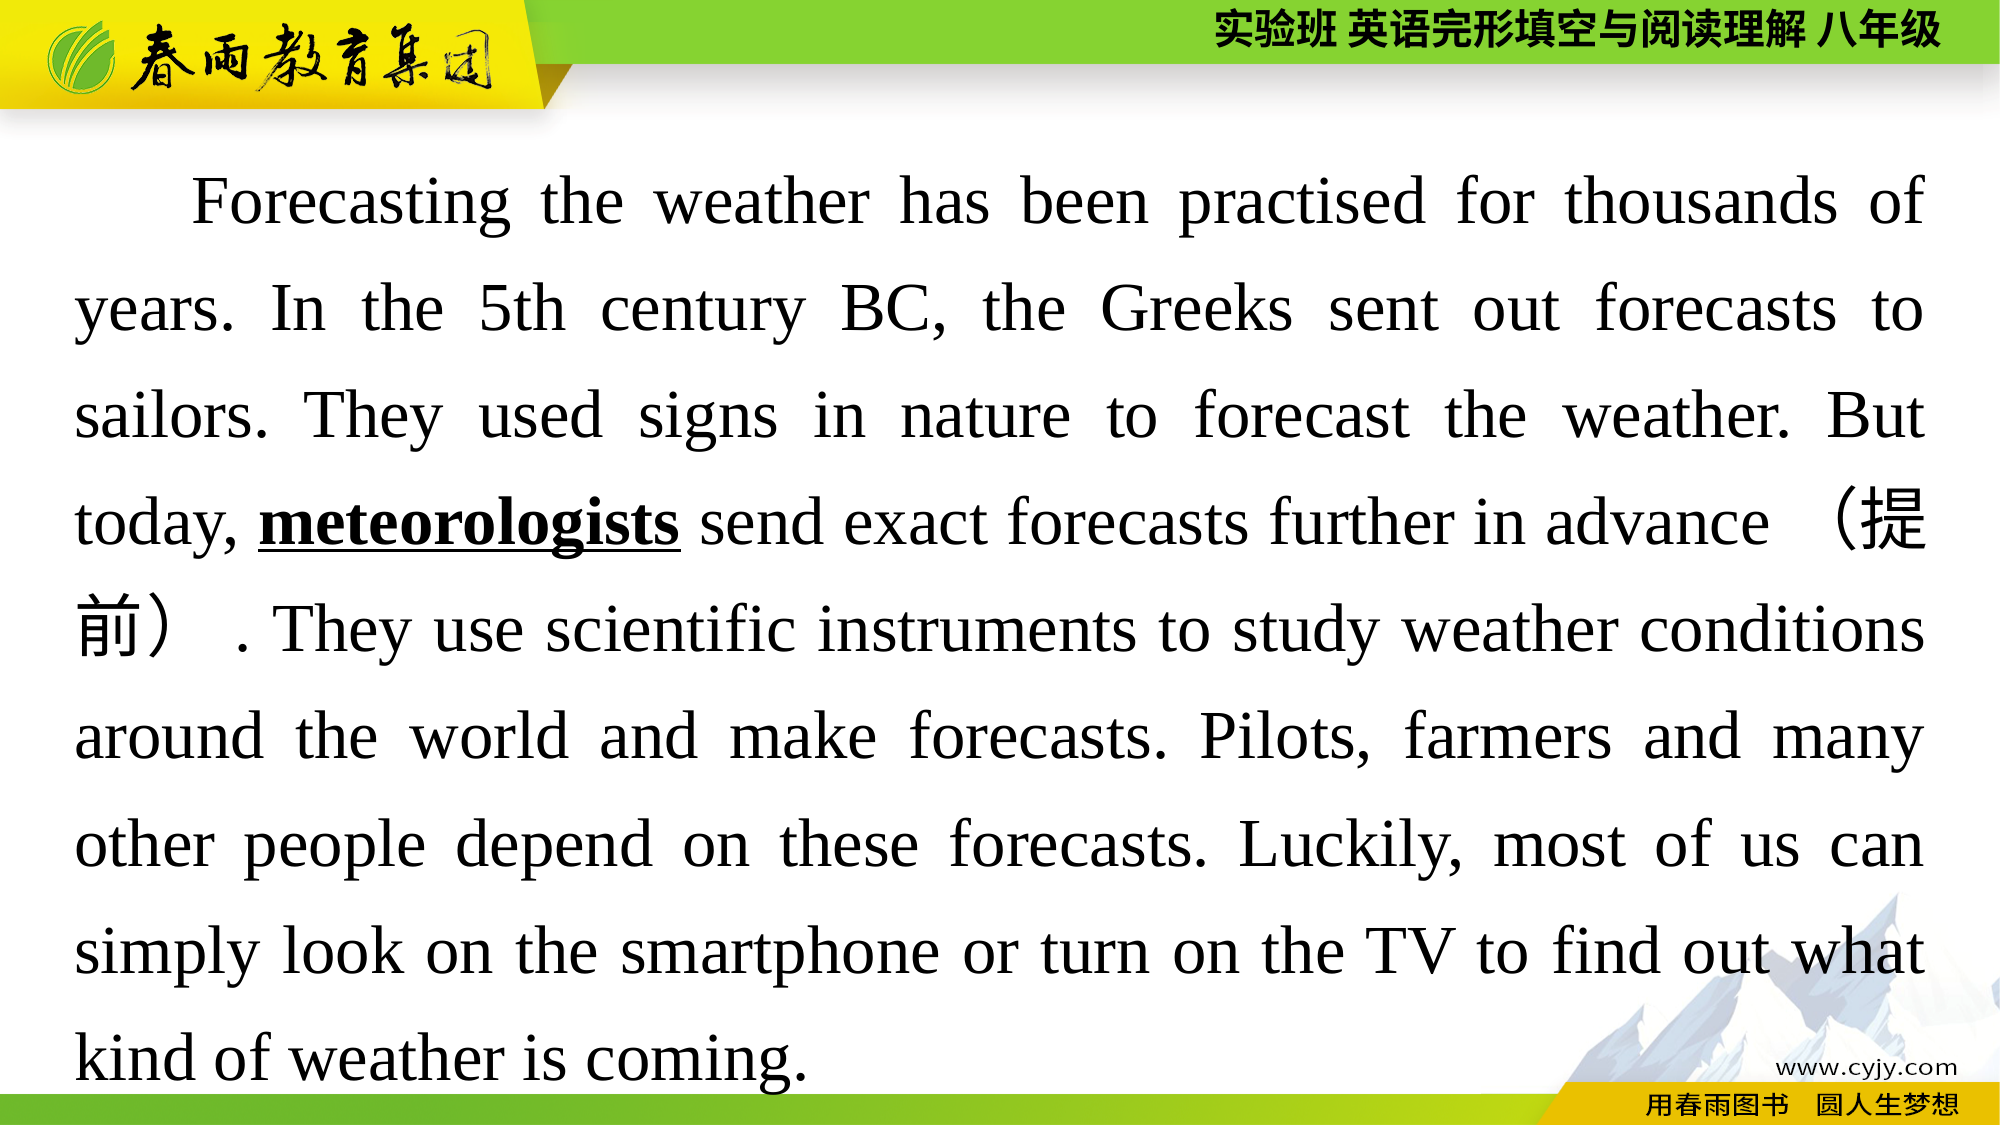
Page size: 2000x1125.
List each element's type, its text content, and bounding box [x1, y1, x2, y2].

picture [0, 0, 2000, 1125]
list Forecasting the weather has been practised for thousands of years. In the 5th century BC, the Greeks sent out forecasts to sailors. They used signs in nature to forecast the weather. But today, meteorologists send exact forecasts further in advance（提前）. They use scientific instruments to study weather conditions around the world and make forecasts. Pilots, farmers and many other people depend on these forecasts. Luckily, most of us can simply look on the smartphone or turn on the TV to find out what kind of weather is coming. [59, 122, 1944, 1102]
